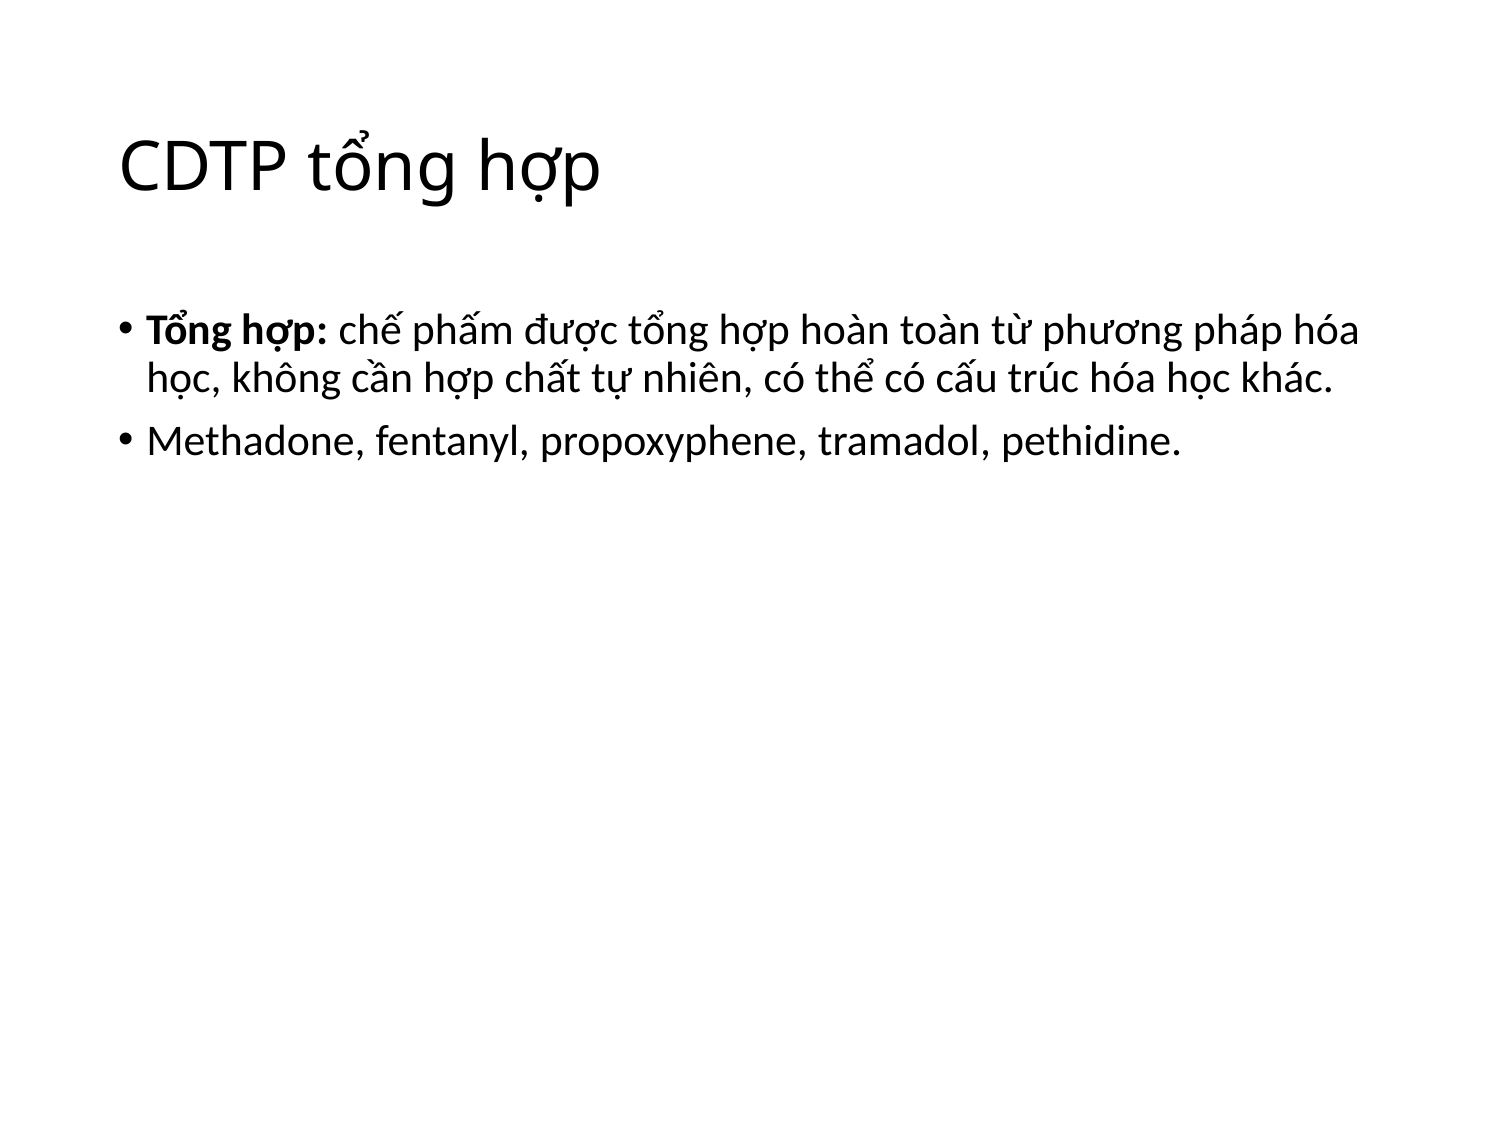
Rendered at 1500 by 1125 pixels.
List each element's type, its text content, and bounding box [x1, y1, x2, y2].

title CDTP tổng hợp [103, 59, 1397, 278]
list Tổng hợp: chế phấm được tổng hợp hoàn toàn từ phương pháp hóa học, không cần hợp chất tự nhiên, có thể có cấu trúc hóa học khác. Methadone, fentanyl, propoxyphene, tramadol, pethidine. [103, 299, 1397, 1014]
